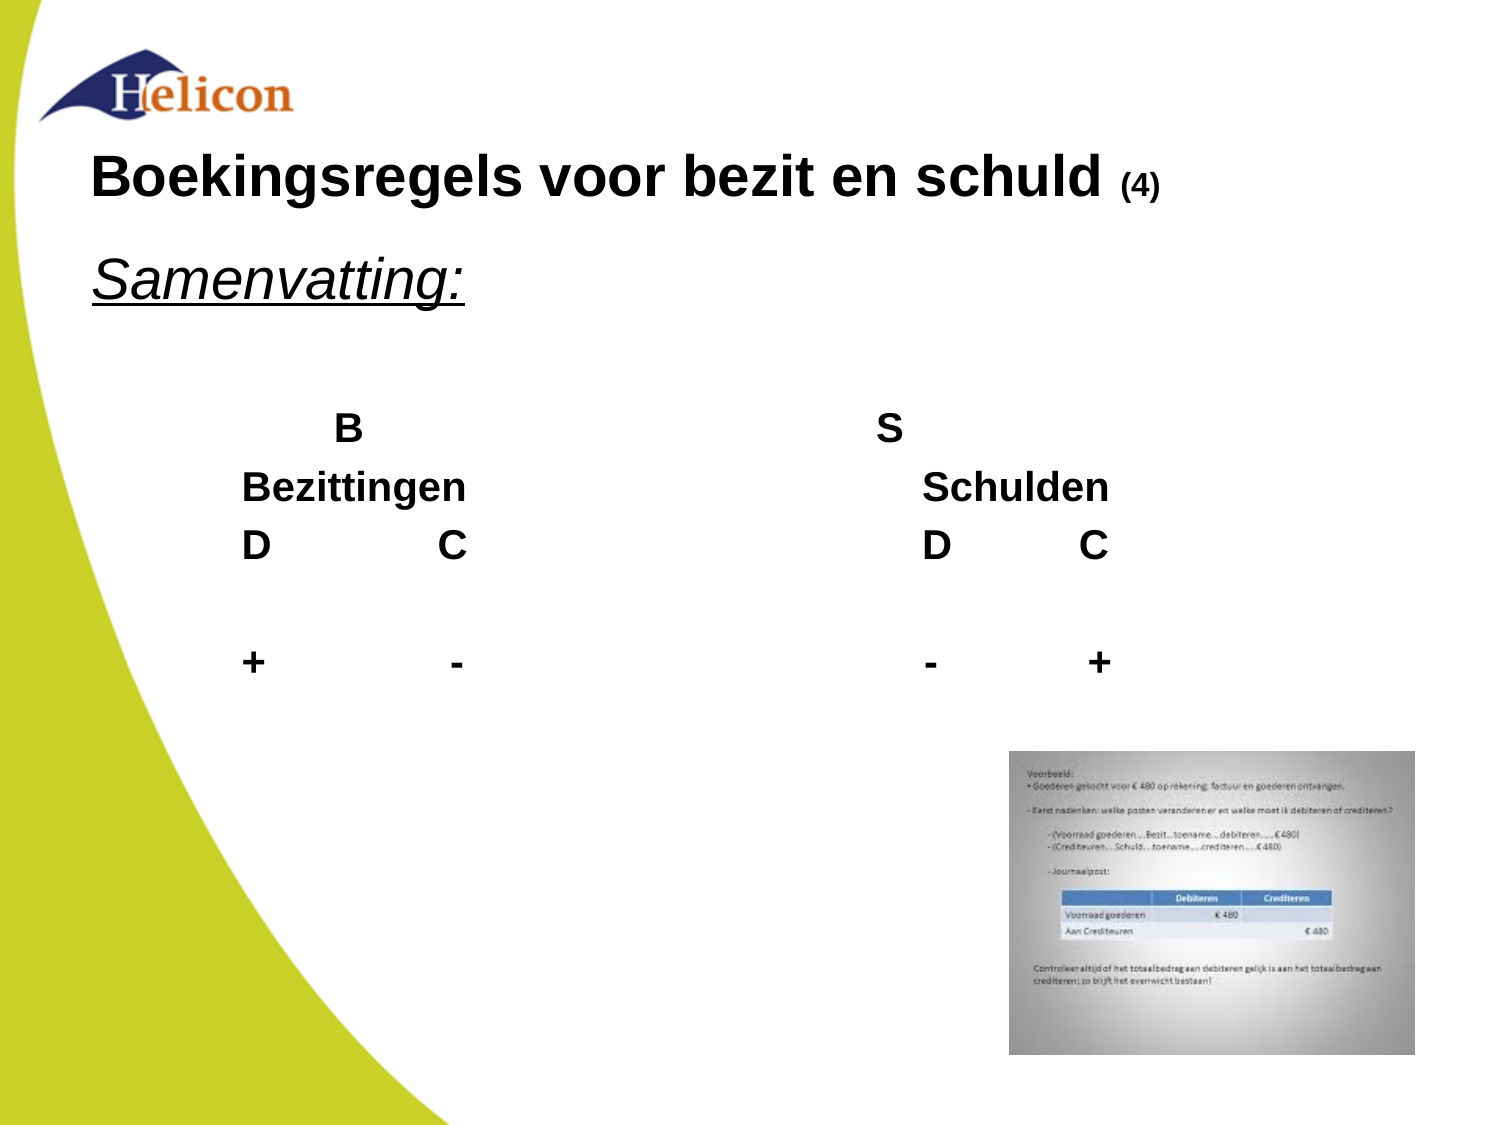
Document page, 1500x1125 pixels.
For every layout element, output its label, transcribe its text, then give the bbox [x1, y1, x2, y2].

title Boekingsregels voor bezit en schuld (4) [75, 79, 1376, 268]
picture [0, 0, 1500, 1125]
list Samenvatting: B S Bezittingen Schulden D C D C + - - + [76, 233, 1352, 909]
